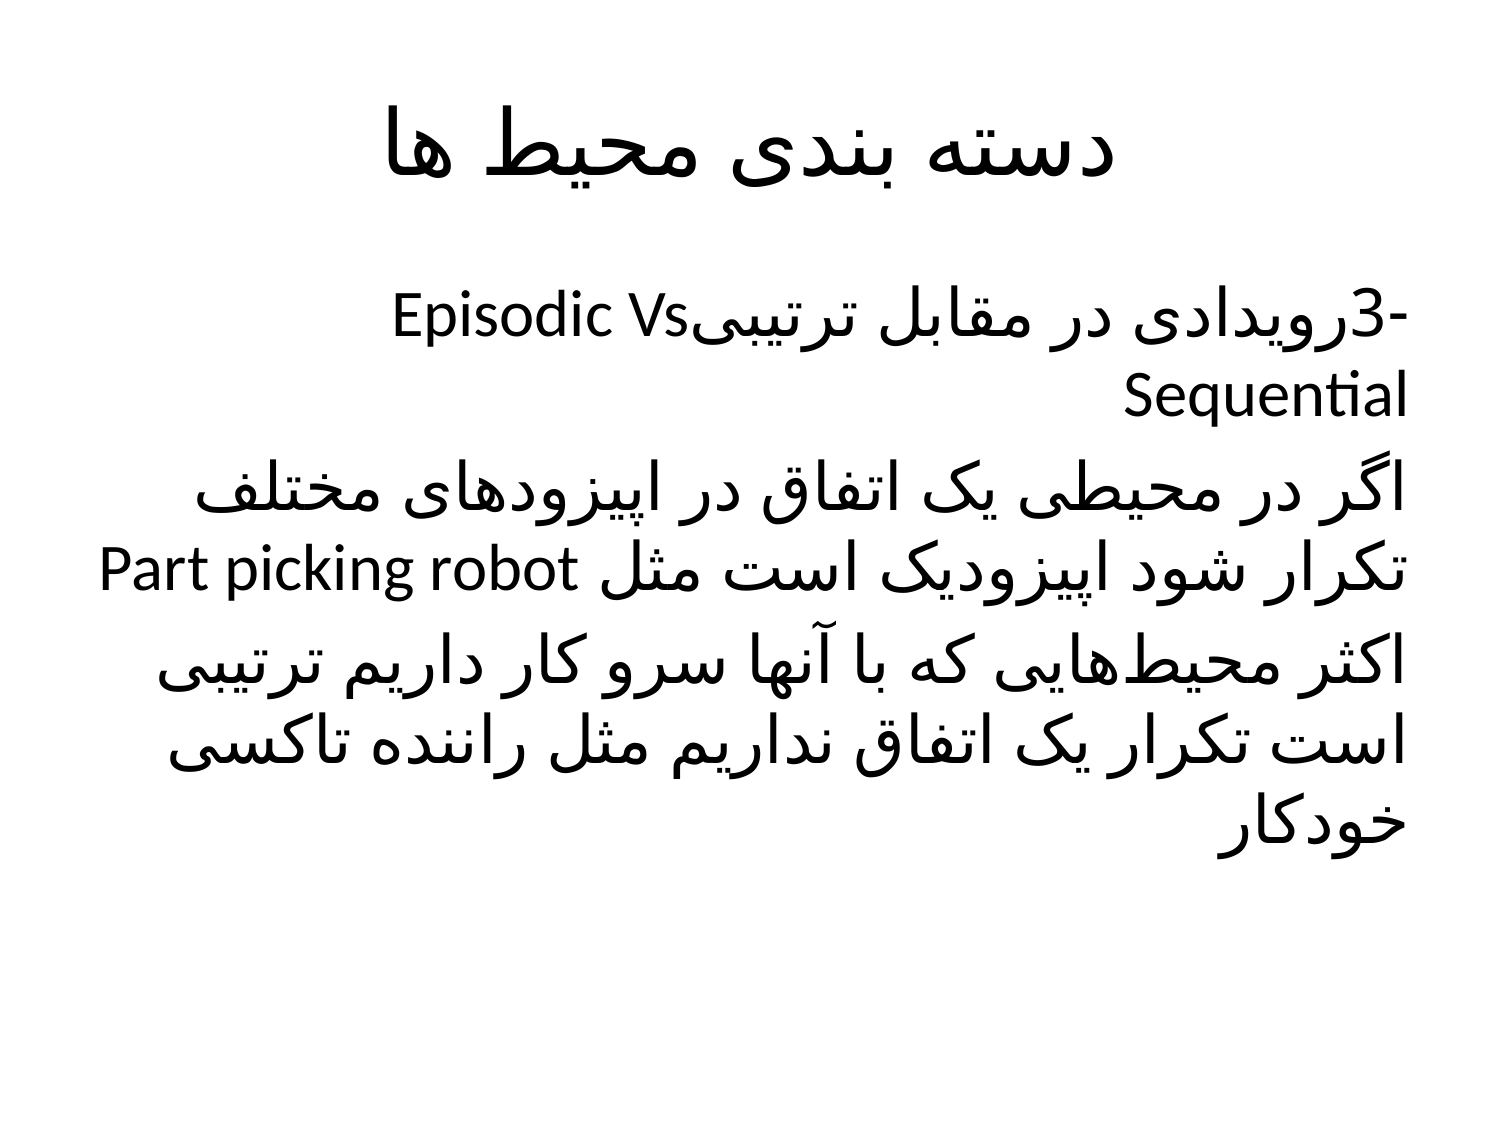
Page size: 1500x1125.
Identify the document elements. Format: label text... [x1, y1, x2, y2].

title دسته بندی محیط ها [75, 45, 1425, 233]
list -3رویدادی در مقابل ترتیبیEpisodic Vs Sequential اگر در محیطی‌ یک اتفاق در اپیزود‌های مختلف تکرار شود اپیزودیک است مثل Part picking robot اکثر محیط‌هایی‌ که با آنها سرو کار داریم ترتیبی است تکرار یک اتفاق نداریم مثل راننده تاکسی خودکار [75, 262, 1425, 1005]
